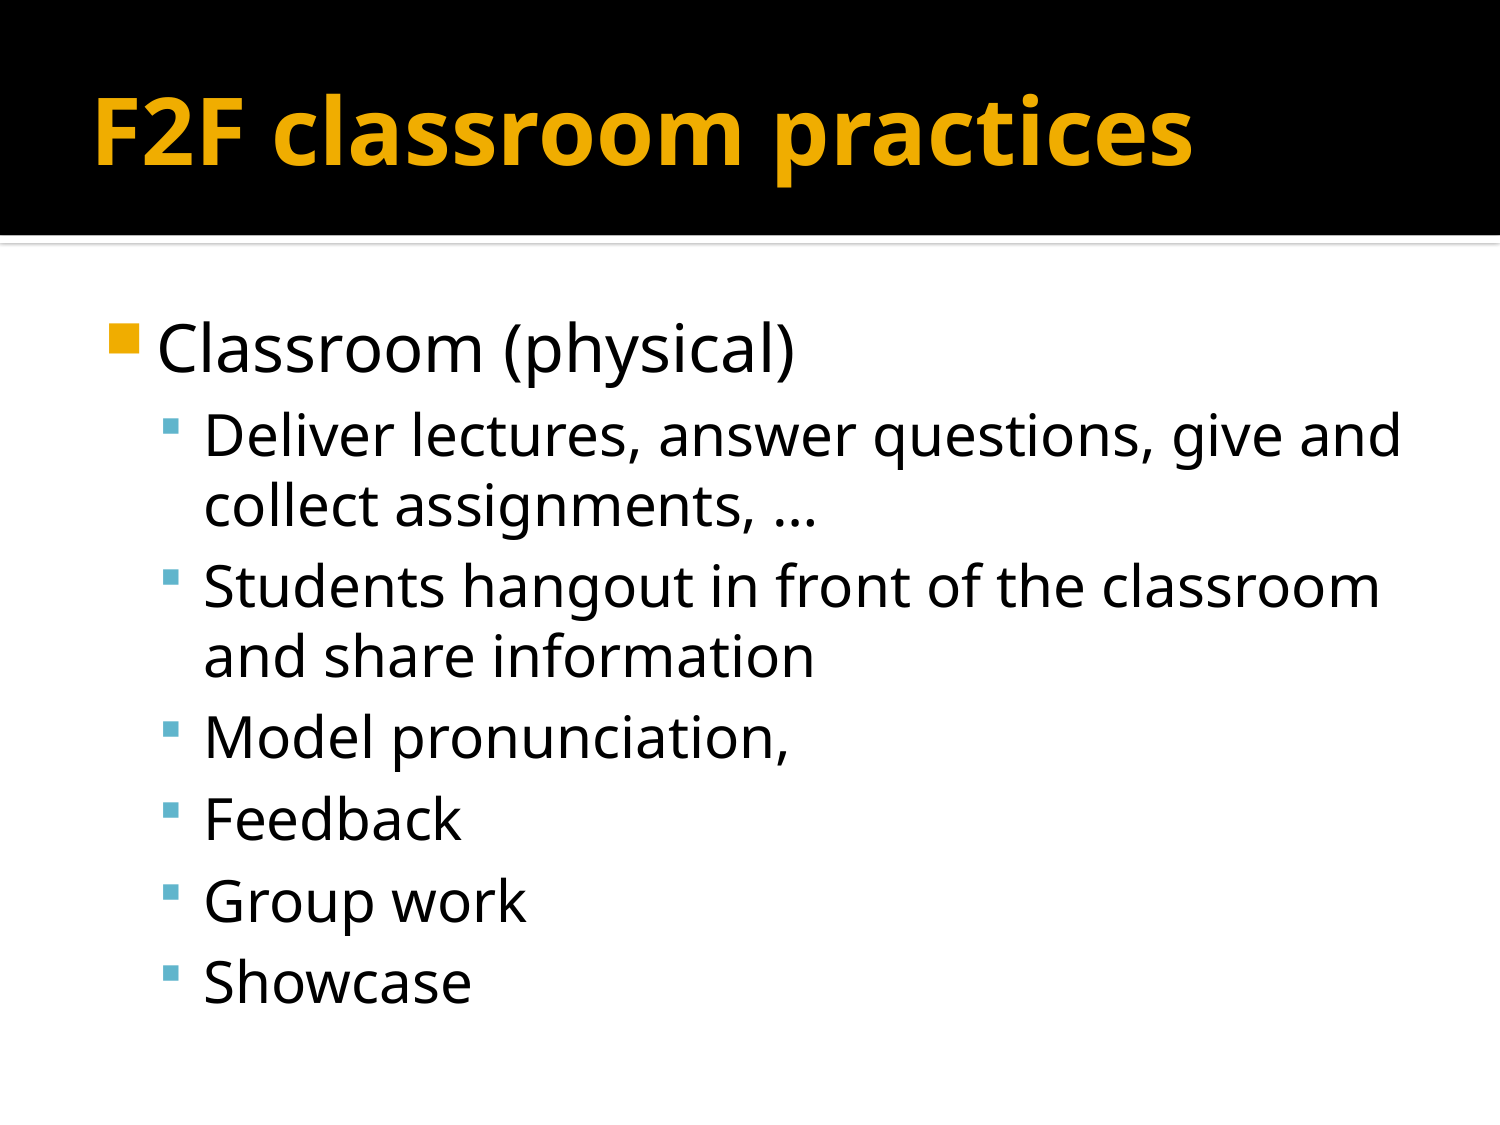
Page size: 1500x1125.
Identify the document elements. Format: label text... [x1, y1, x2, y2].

title F2F classroom practices [75, 25, 1425, 231]
list Classroom (physical) Deliver lectures, answer questions, give and collect assignments, … Students hangout in front of the classroom and share information Model pronunciation, Feedback Group work Showcase [75, 291, 1425, 1050]
